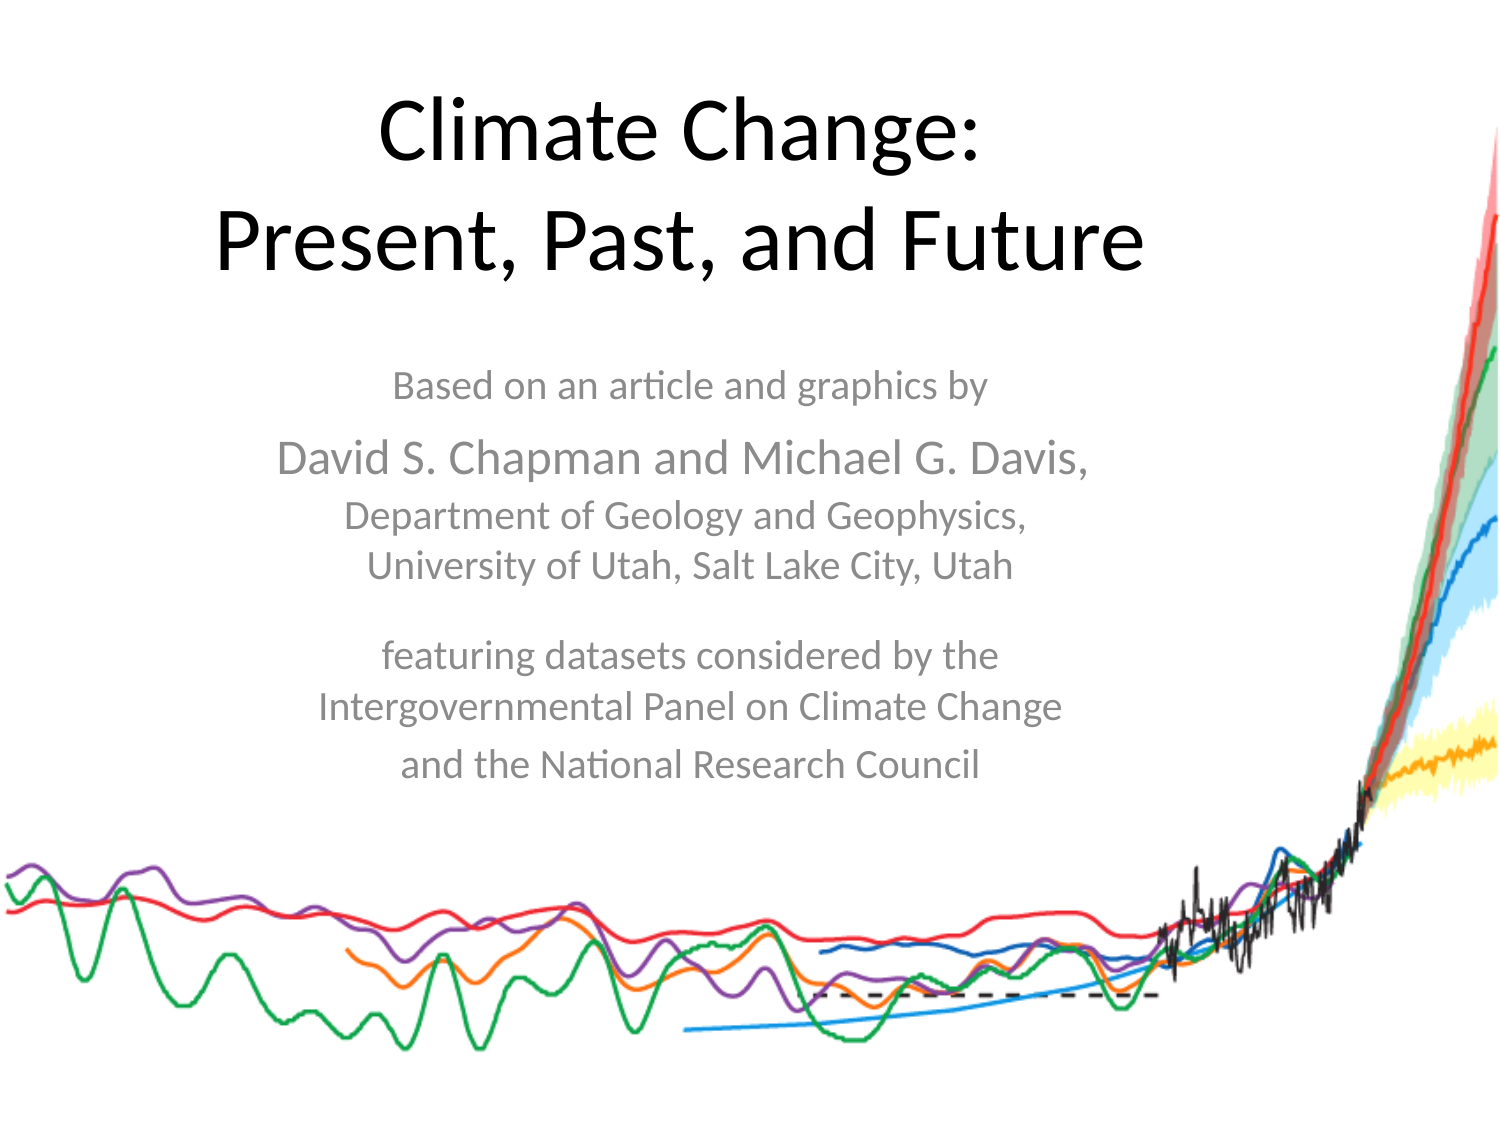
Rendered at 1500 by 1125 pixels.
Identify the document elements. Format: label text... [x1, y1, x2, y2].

title Climate Change: Present, Past, and Future [43, 58, 1319, 102]
picture [0, 103, 1500, 1088]
